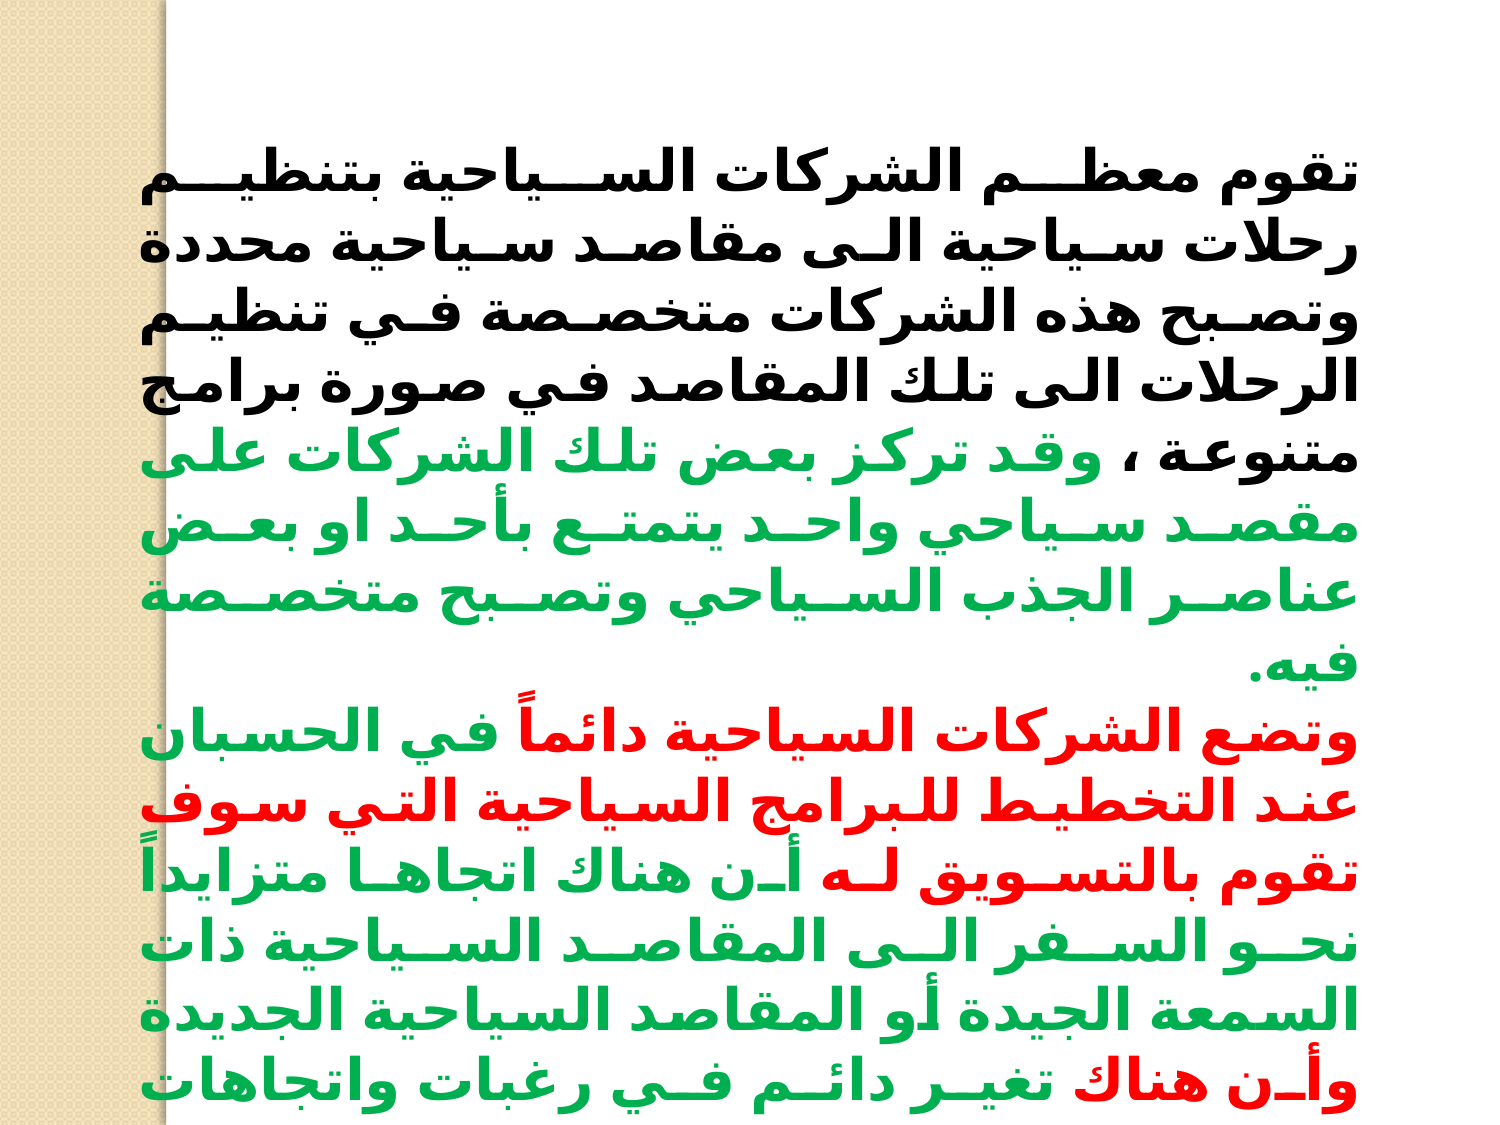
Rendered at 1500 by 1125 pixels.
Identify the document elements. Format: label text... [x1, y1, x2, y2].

text_box تقوم معظم الشركات السياحية بتنظيم رحلات سياحية الى مقاصد سياحية محددة وتصبح هذه الشركات متخصصة في تنظيم الرحلات الى تلك المقاصد في صورة برامج متنوعة ، وقد تركز بعض تلك الشركات على مقصد سياحي واحد يتمتع بأحد او بعض عناصر الجذب السياحي وتصبح متخصصة فيه. وتضع الشركات السياحية دائماً في الحسبان عند التخطيط للبرامج السياحية التي سوف تقوم بالتسويق له أن هناك اتجاها متزايداً نحو السفر الى المقاصد السياحية ذات السمعة الجيدة أو المقاصد السياحية الجديدة وأن هناك تغير دائم في رغبات واتجاهات السائحين وميولهم والانماط السياحية المحببة لهم بالإضافة الى الرغبة في تعدد الانماط السياحية في الرحلة الواحدة . [123, 125, 1376, 1125]
